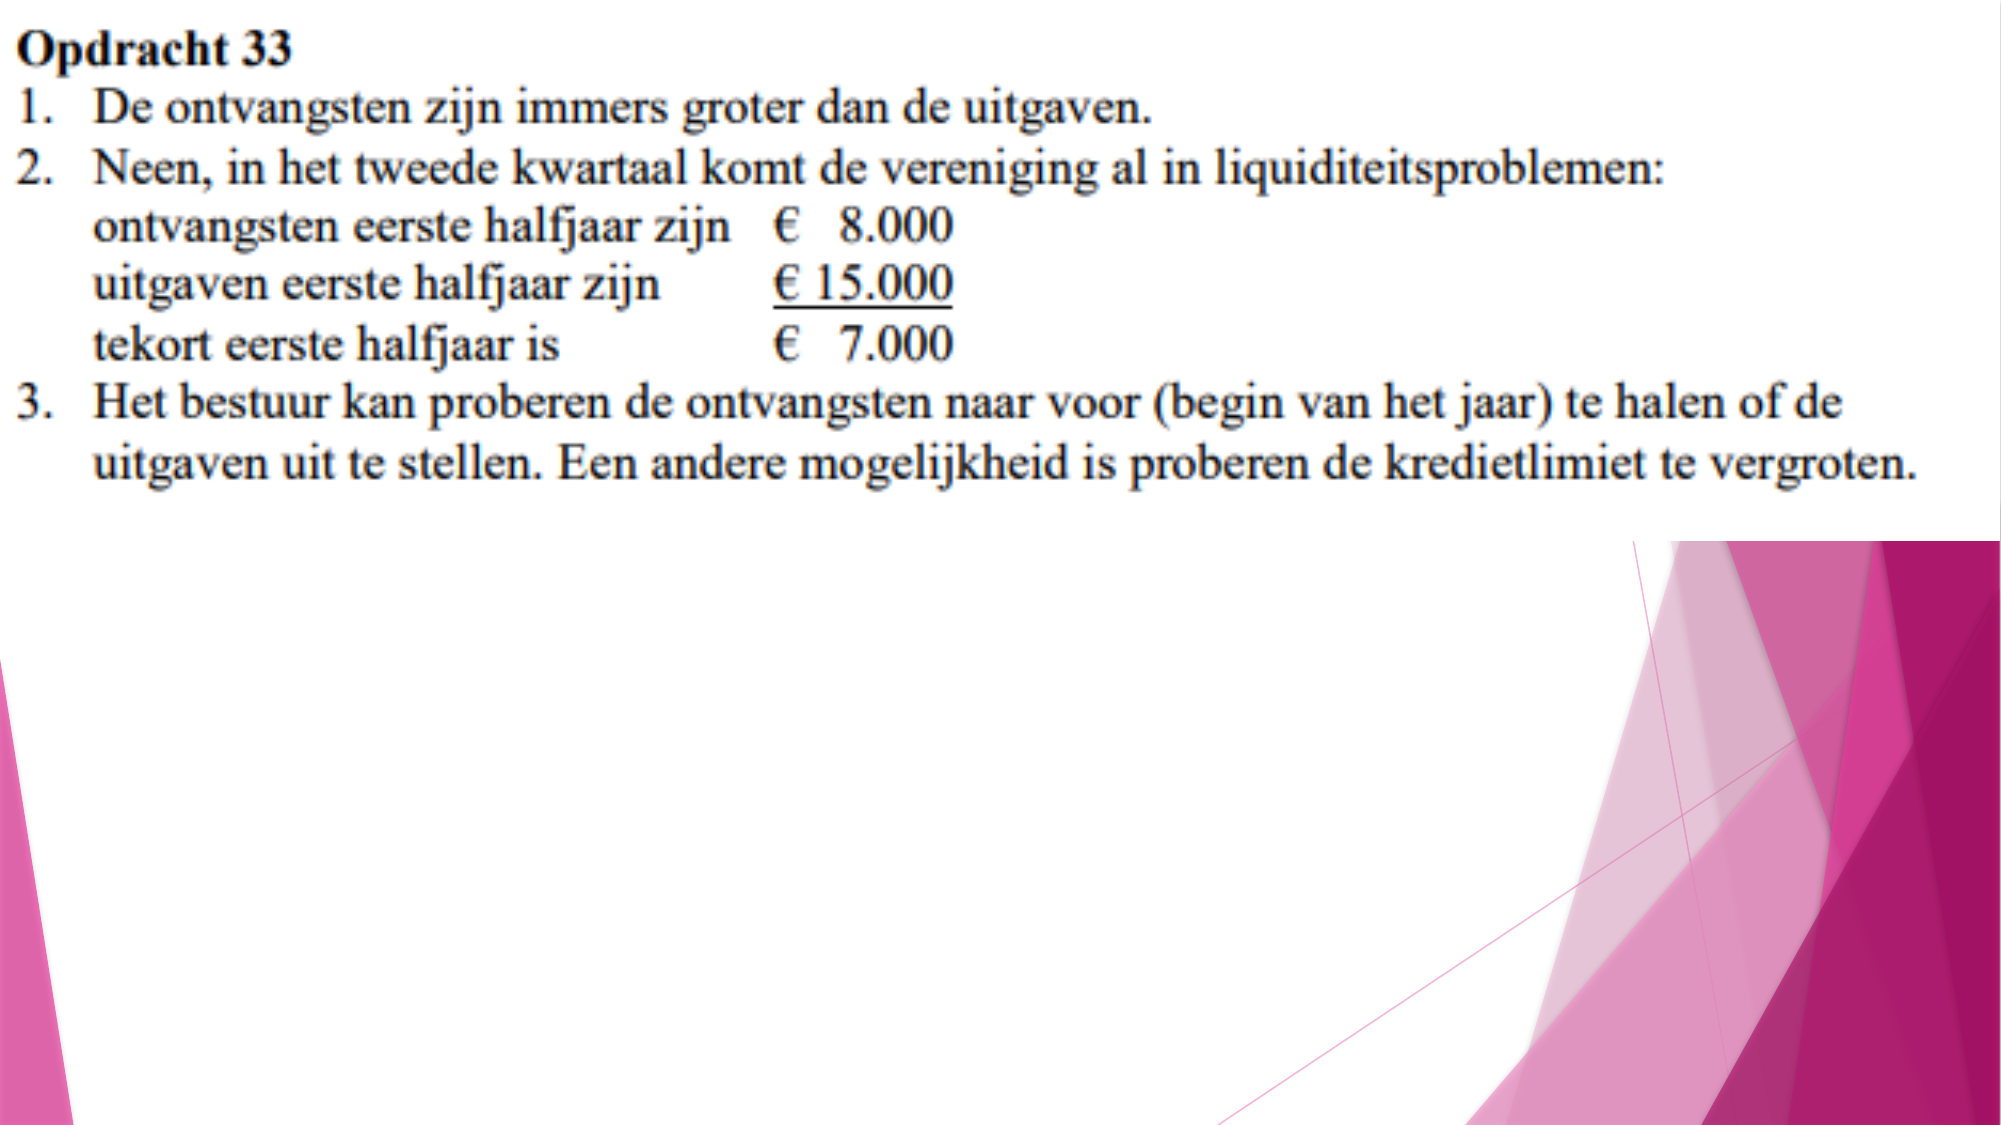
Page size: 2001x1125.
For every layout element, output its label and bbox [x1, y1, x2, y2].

picture [0, 0, 2000, 542]
